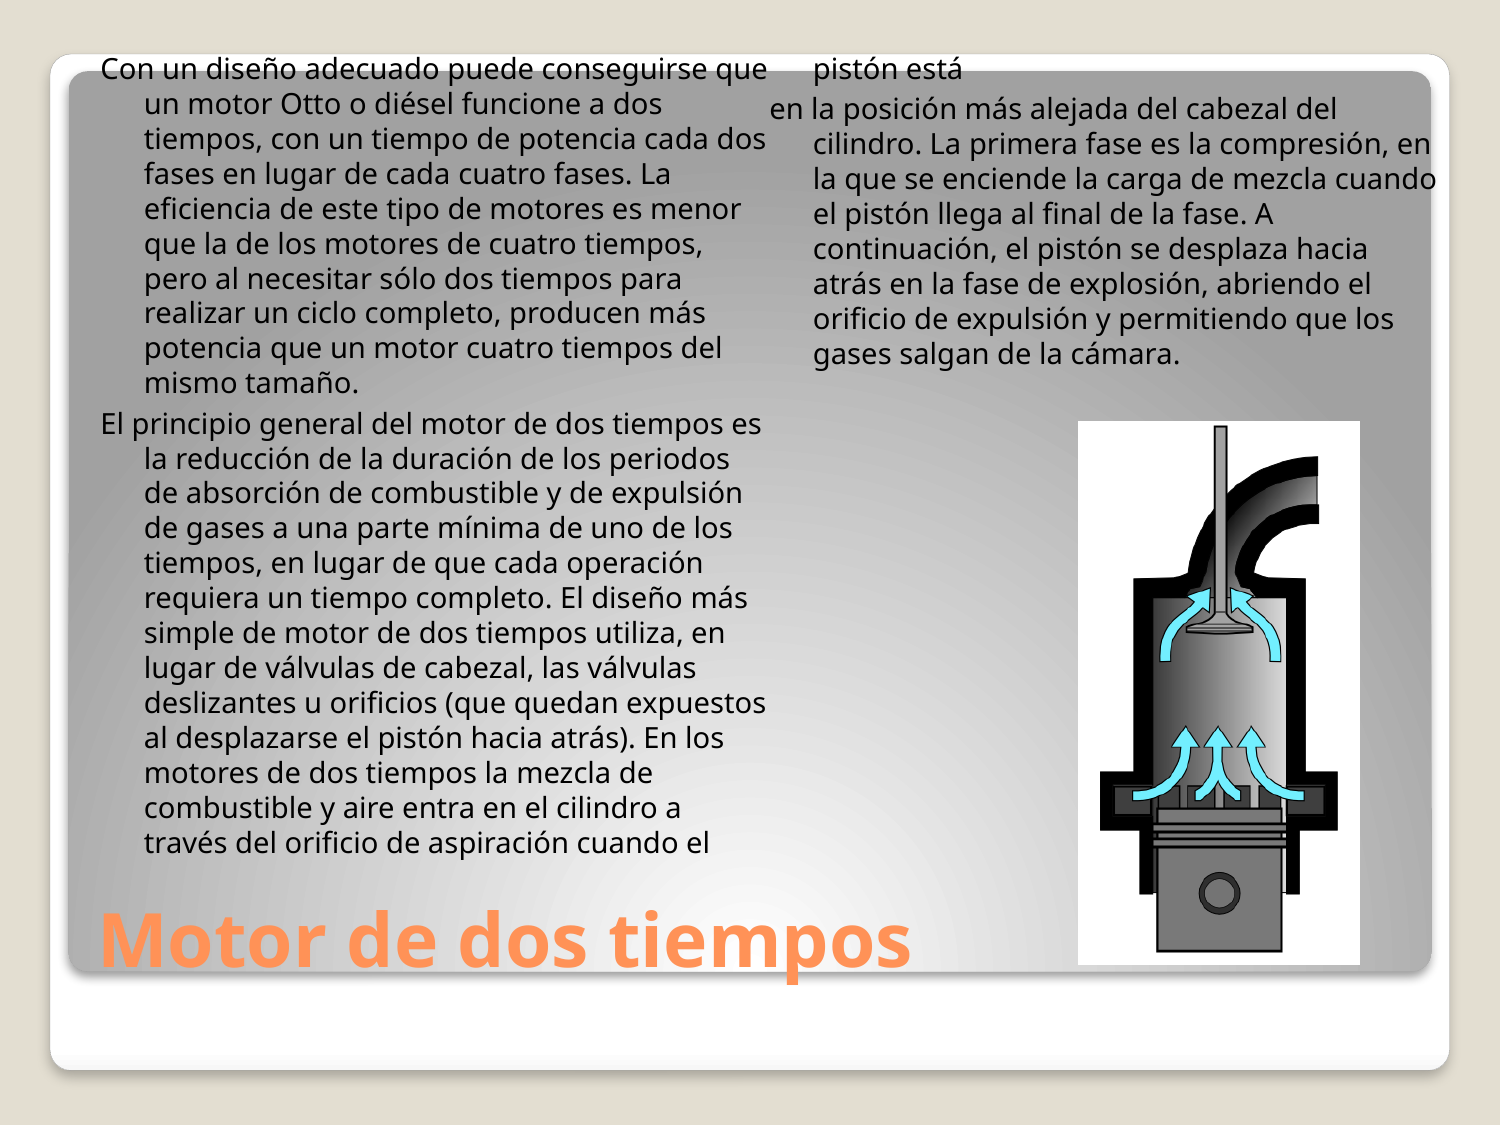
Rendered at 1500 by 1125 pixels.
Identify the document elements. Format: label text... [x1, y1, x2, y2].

title Motor de dos tiempos [82, 879, 1425, 990]
picture [1077, 421, 1360, 965]
list Con un diseño adecuado puede conseguirse que un motor Otto o diésel funcione a dos tiempos, con un tiempo de potencia cada dos fases en lugar de cada cuatro fases. La eficiencia de este tipo de motores es menor que la de los motores de cuatro tiempos, pero al necesitar sólo dos tiempos para realizar un ciclo completo, producen más potencia que un motor cuatro tiempos del mismo tamaño. El principio general del motor de dos tiempos es la reducción de la duración de los periodos de absorción de combustible y de expulsión de gases a una parte mínima de uno de los tiempos, en lugar de que cada operación requiera un tiempo completo. El diseño más simple de motor de dos tiempos utiliza, en lugar de válvulas de cabezal, las válvulas deslizantes u orificios (que quedan expuestos al desplazarse el pistón hacia atrás). En los motores de dos tiempos la mezcla de combustible y aire entra en el cilindro a través del orificio de aspiración cuando el pistón está en la posición más alejada del cabezal del cilindro. La primera fase es la compresión, en la que se enciende la carga de mezcla cuando el pistón llega al final de la fase. A continuación, el pistón se desplaza hacia atrás en la fase de explosión, abriendo el orificio de expulsión y permitiendo que los gases salgan de la cámara. [70, 35, 1454, 879]
